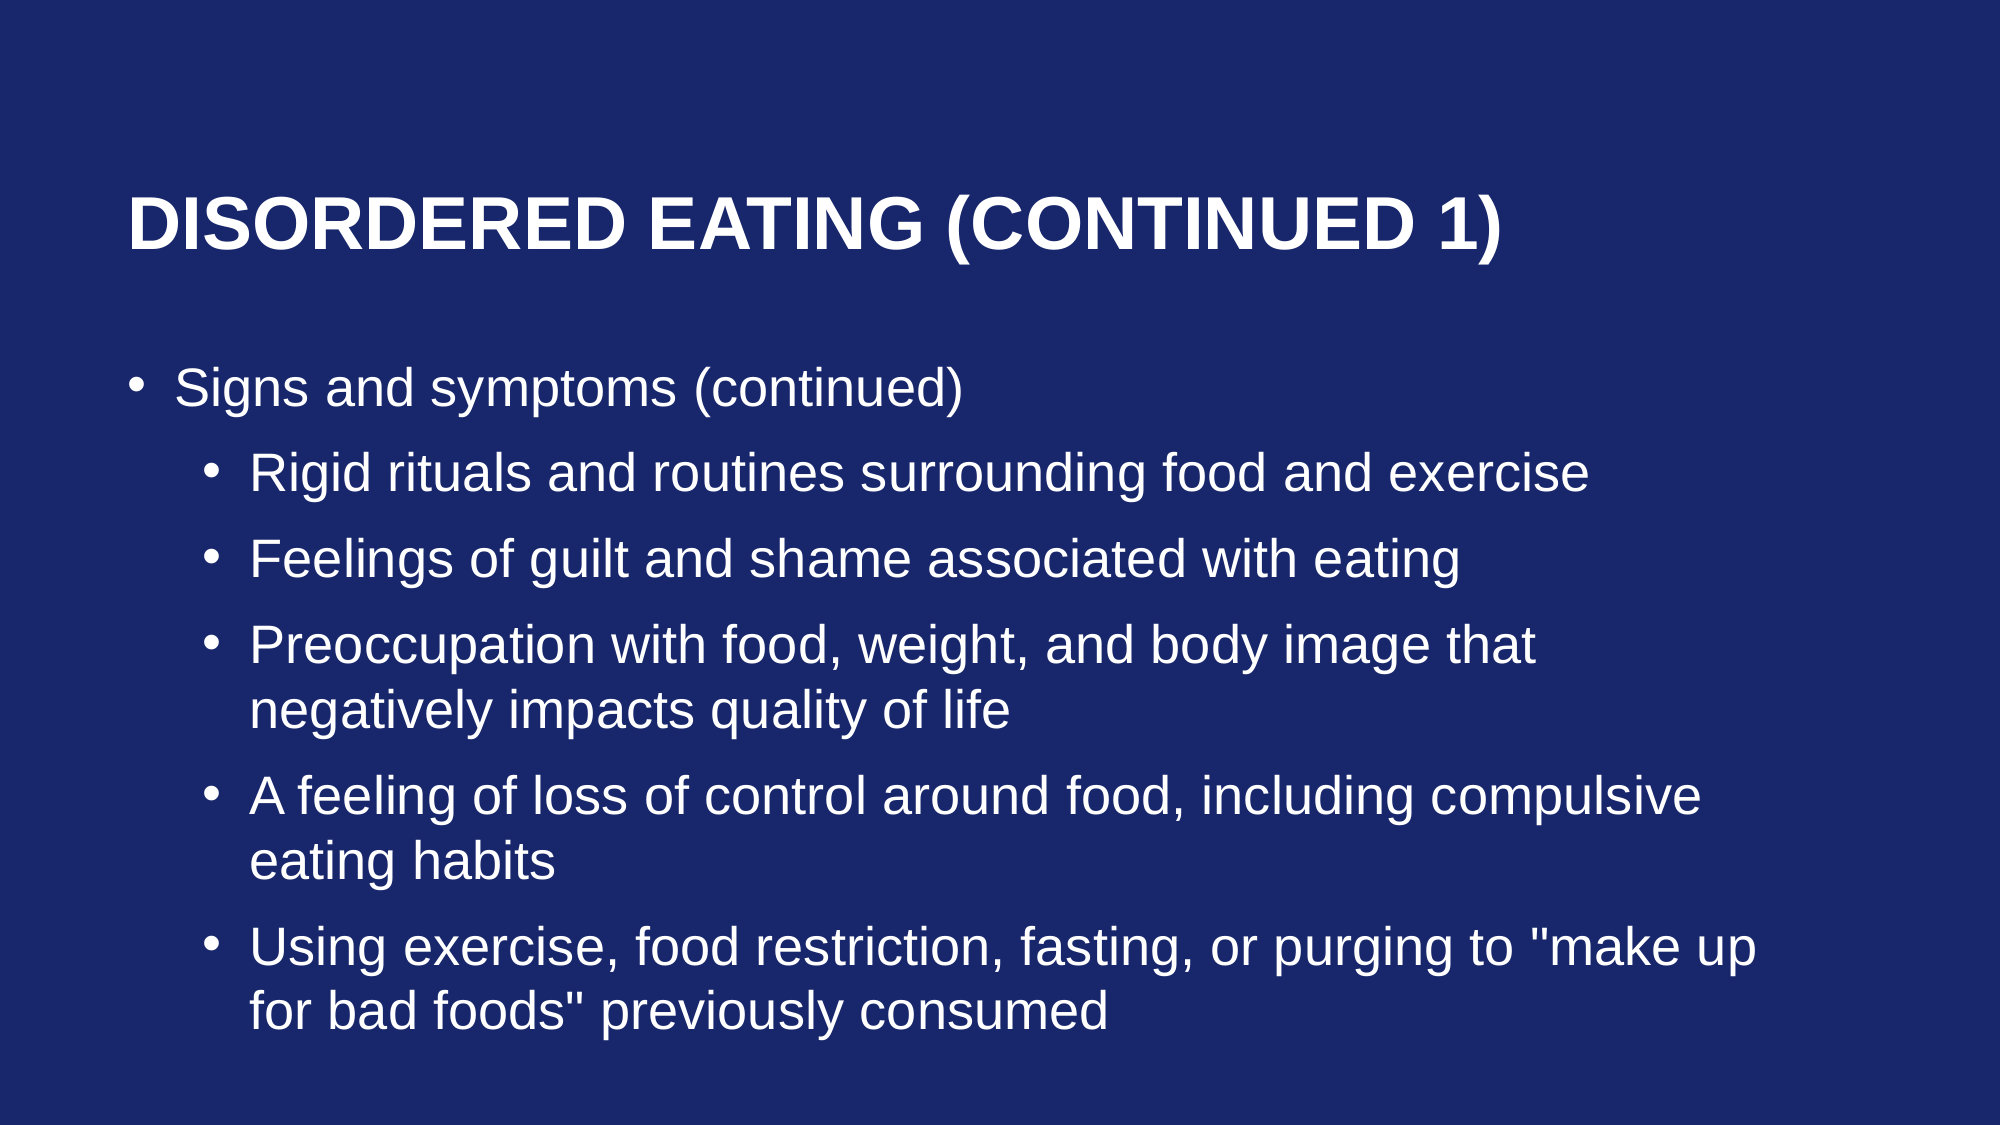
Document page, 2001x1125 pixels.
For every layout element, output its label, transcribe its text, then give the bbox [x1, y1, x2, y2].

list Signs and symptoms (continued) Rigid rituals and routines surrounding food and exercise Feelings of guilt and shame associated with eating Preoccupation with food, weight, and body image that negatively impacts quality of life A feeling of loss of control around food, including compulsive eating habits Using exercise, food restriction, fasting, or purging to "make up for bad foods" previously consumed [112, 351, 1775, 1042]
title Disordered eating (continued 1) [112, 99, 1775, 339]
